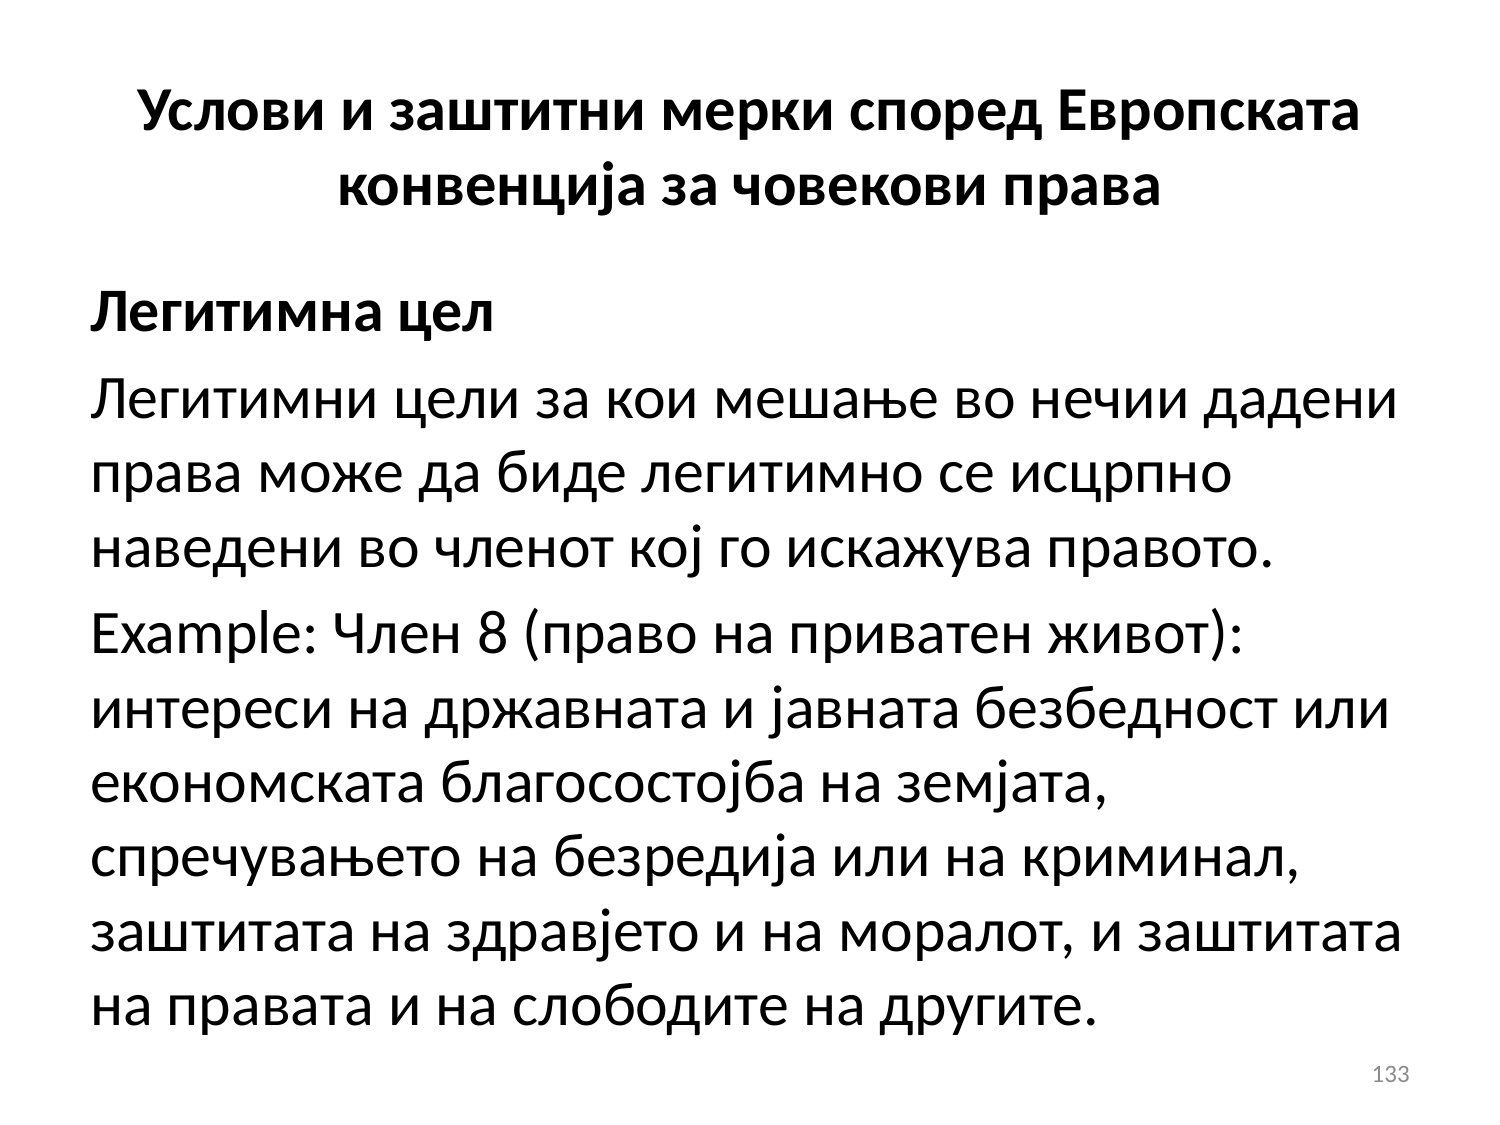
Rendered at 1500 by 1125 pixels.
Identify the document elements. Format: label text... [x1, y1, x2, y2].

slide_number 133 [1074, 1042, 1425, 1103]
title Услови и заштитни мерки според Европската конвенција за човекови права [74, 44, 1426, 241]
list Легитимна цел Легитимни цели за кои мешање во нечии дадени права може да биде легитимно се исцрпно наведени во членот кој го искажува правото. Example: Член 8 (право на приватен живот): интереси на државната и јавната безбедност или економската благосостојба на земјата, спречувањето на безредија или на криминал, заштитата на здравјето и на моралот, и заштитата на правата и на слободите на другите. [74, 262, 1426, 1088]
